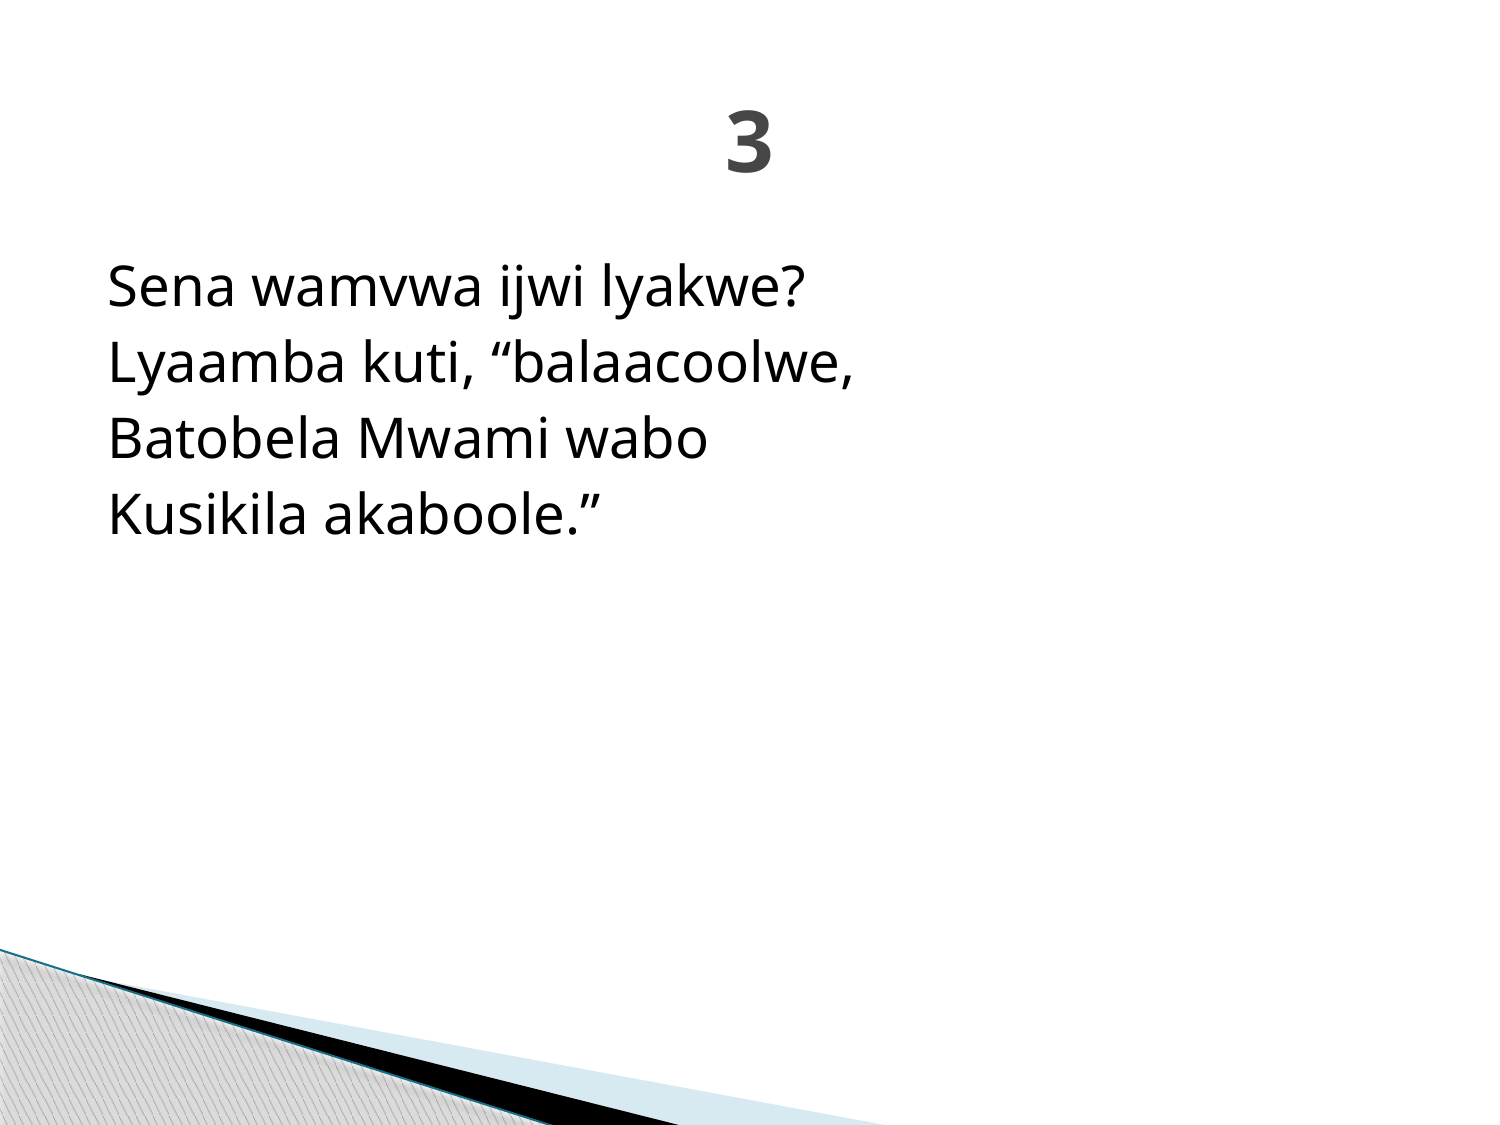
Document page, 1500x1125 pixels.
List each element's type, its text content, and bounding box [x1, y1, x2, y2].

list Sena wamvwa ijwi lyakwe? Lyaamba kuti, “balaacoolwe, Batobela Mwami wabo Kusikila akaboole.” [75, 243, 1425, 986]
title 3 [75, 45, 1425, 233]
